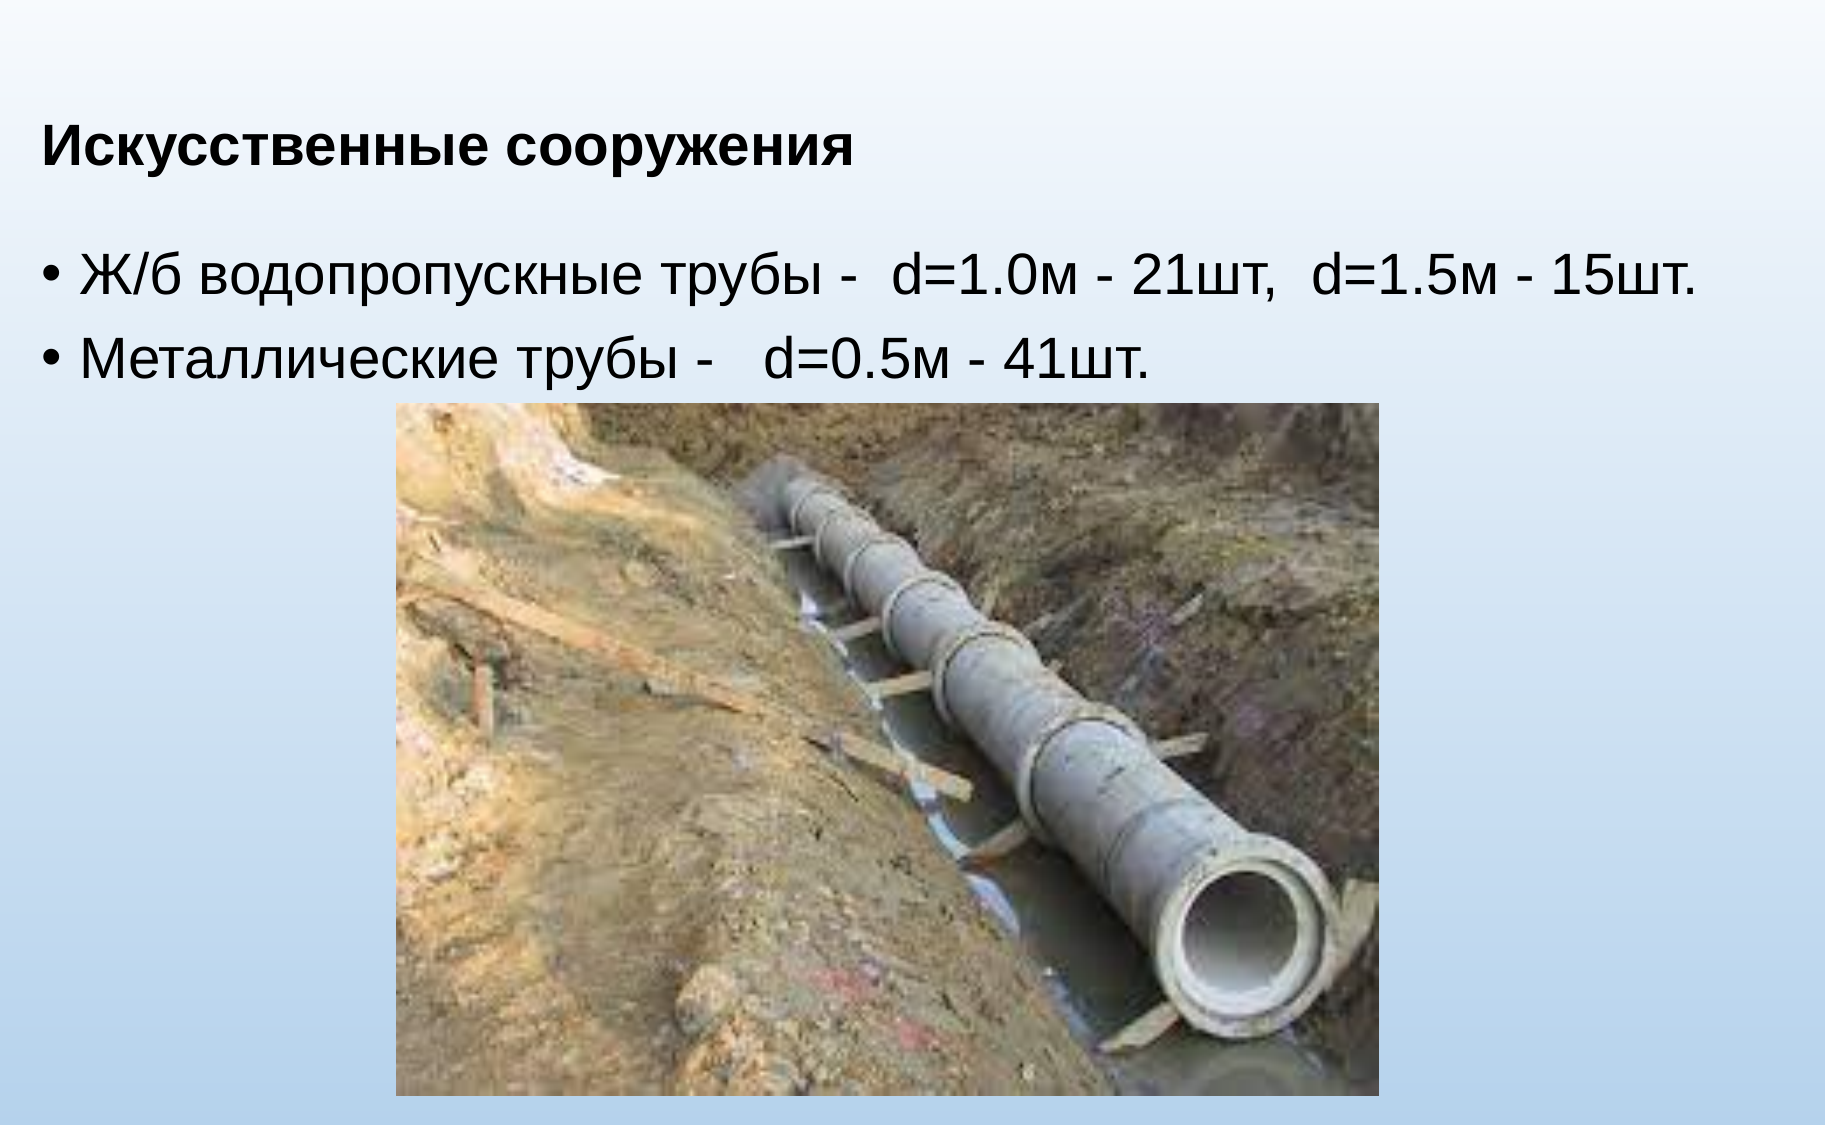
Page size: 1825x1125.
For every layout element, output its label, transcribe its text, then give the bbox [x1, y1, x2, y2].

title Искусственные сооружения [26, 38, 1601, 236]
list Ж/б водопропускные трубы - d=1.0м - 21шт, d=1.5м - 15шт. Металлические трубы - d=0.5м - 41шт. [26, 236, 1807, 1008]
picture [396, 403, 1379, 1096]
